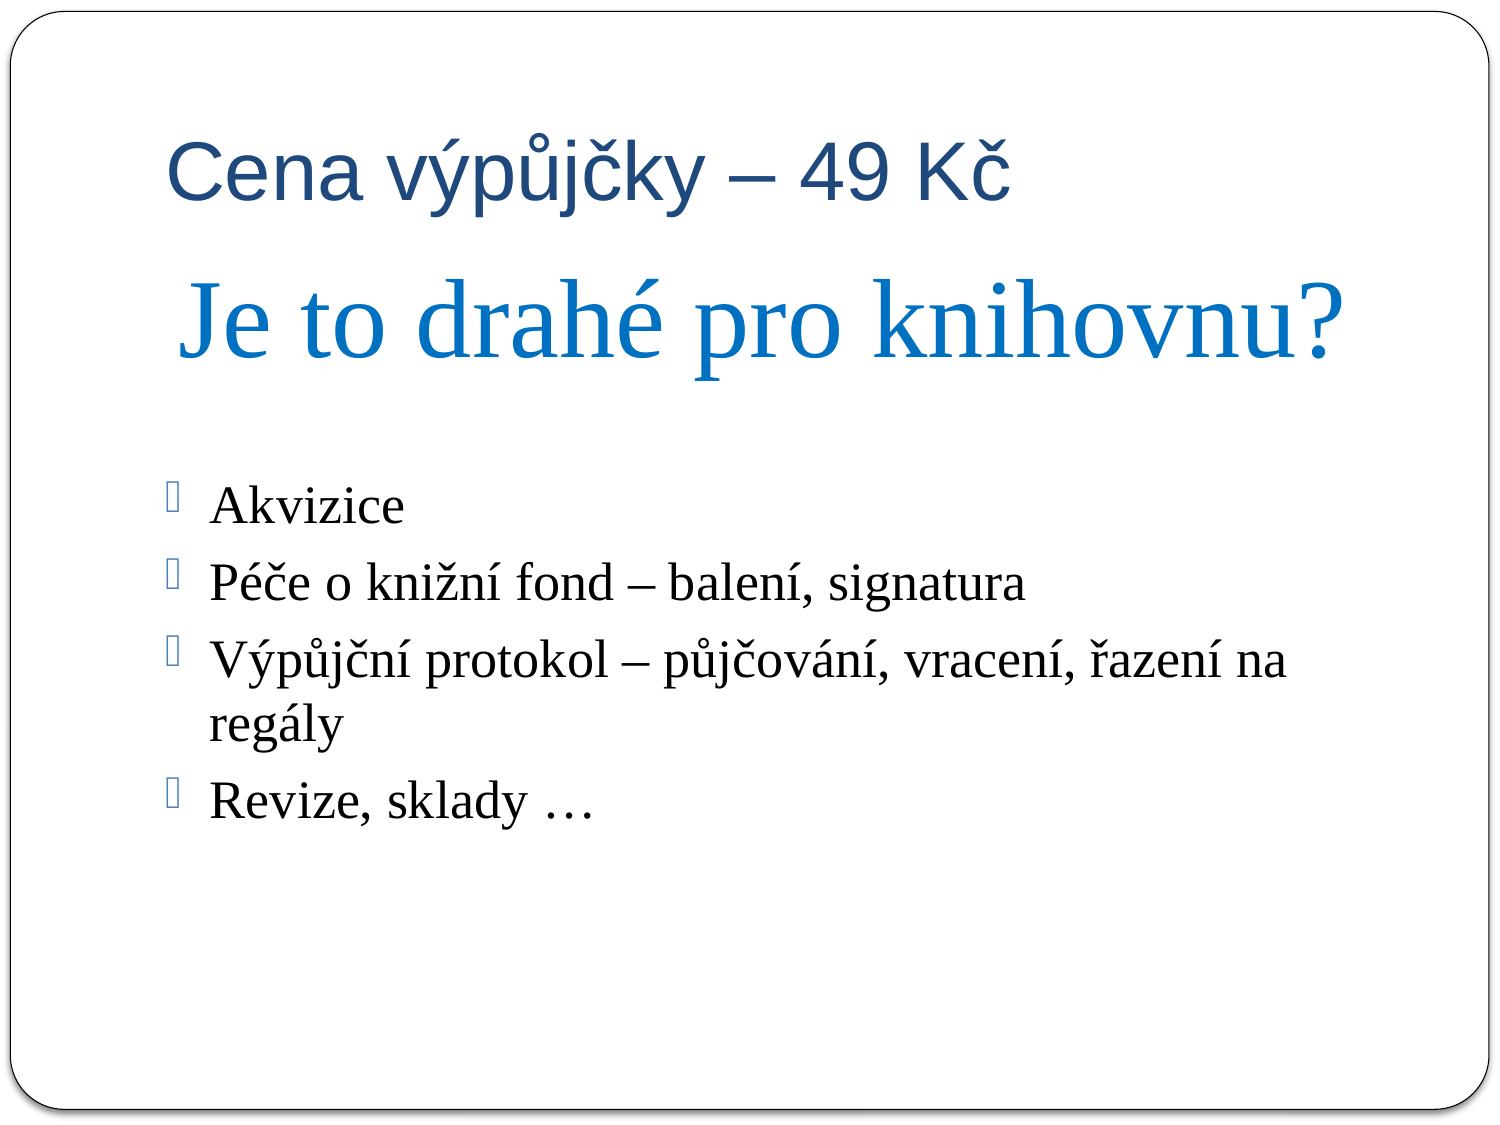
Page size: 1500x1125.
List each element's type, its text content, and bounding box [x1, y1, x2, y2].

title Cena výpůjčky – 49 Kč [149, 44, 1426, 233]
list Je to drahé pro knihovnu? Akvizice Péče o knižní fond – balení, signatura Výpůjční protokol – půjčování, vracení, řazení na regály Revize, sklady … [149, 237, 1426, 988]
